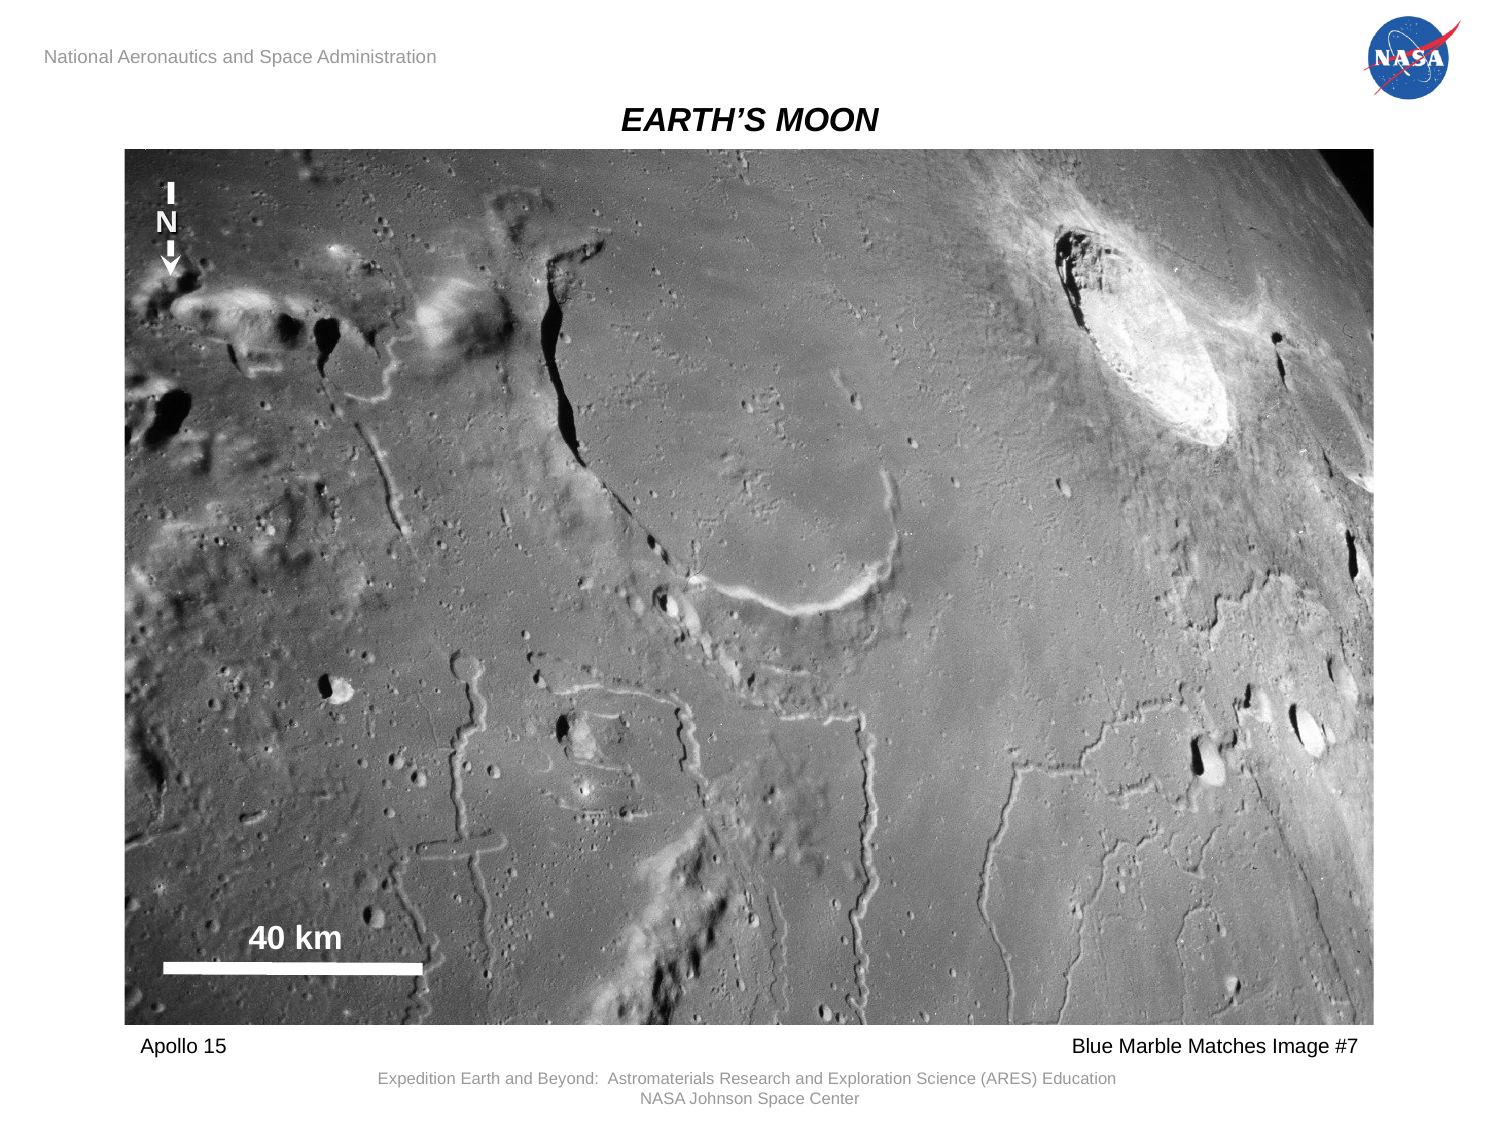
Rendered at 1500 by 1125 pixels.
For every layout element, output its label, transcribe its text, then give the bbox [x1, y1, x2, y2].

text_box EARTH’S MOON [381, 91, 1119, 146]
picture [1362, 15, 1461, 100]
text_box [124, 149, 1375, 1067]
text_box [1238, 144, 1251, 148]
